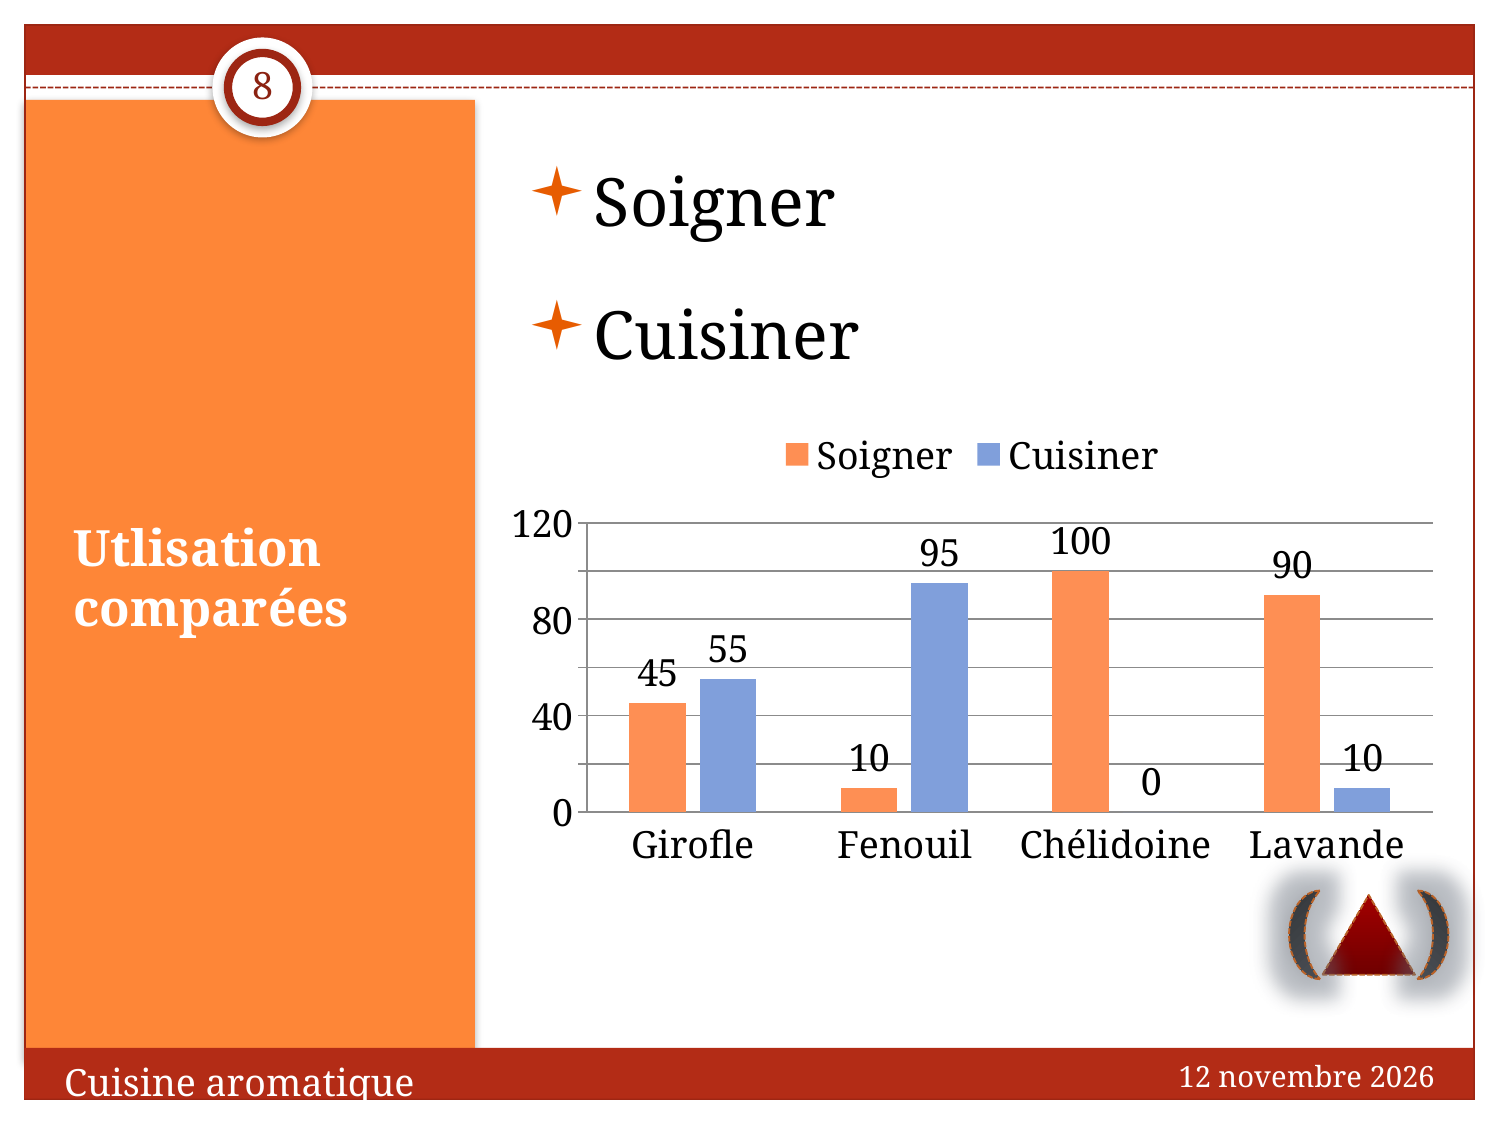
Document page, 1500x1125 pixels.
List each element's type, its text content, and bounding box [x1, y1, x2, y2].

slide_number 8 [225, 51, 300, 124]
list Soigner Cuisiner [512, 889, 1438, 1000]
list Soigner Cuisiner [512, 112, 1438, 407]
chart [491, 409, 1453, 880]
footer Cuisine aromatique [49, 1051, 605, 1112]
slide_number mars 09 [950, 1050, 1450, 1111]
title Utlisation comparées [58, 481, 447, 644]
